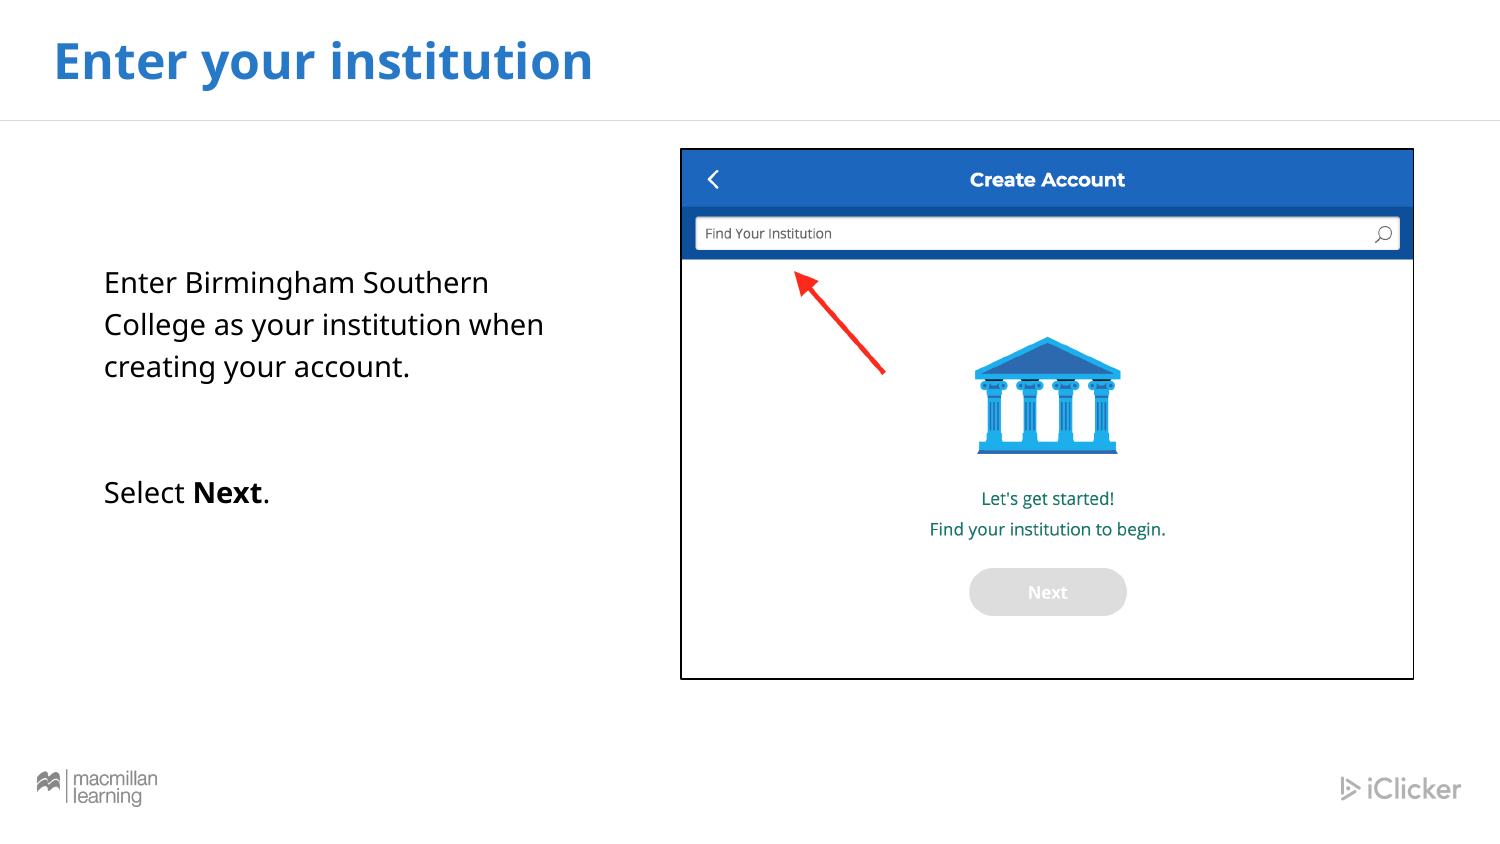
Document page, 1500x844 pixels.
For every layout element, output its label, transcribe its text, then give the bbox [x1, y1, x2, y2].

picture [36, 768, 158, 808]
picture [681, 149, 1413, 679]
title Enter your institution [38, 14, 1437, 91]
list Enter Birmingham Southern College as your institution when creating your account. Select Next. [88, 242, 563, 586]
